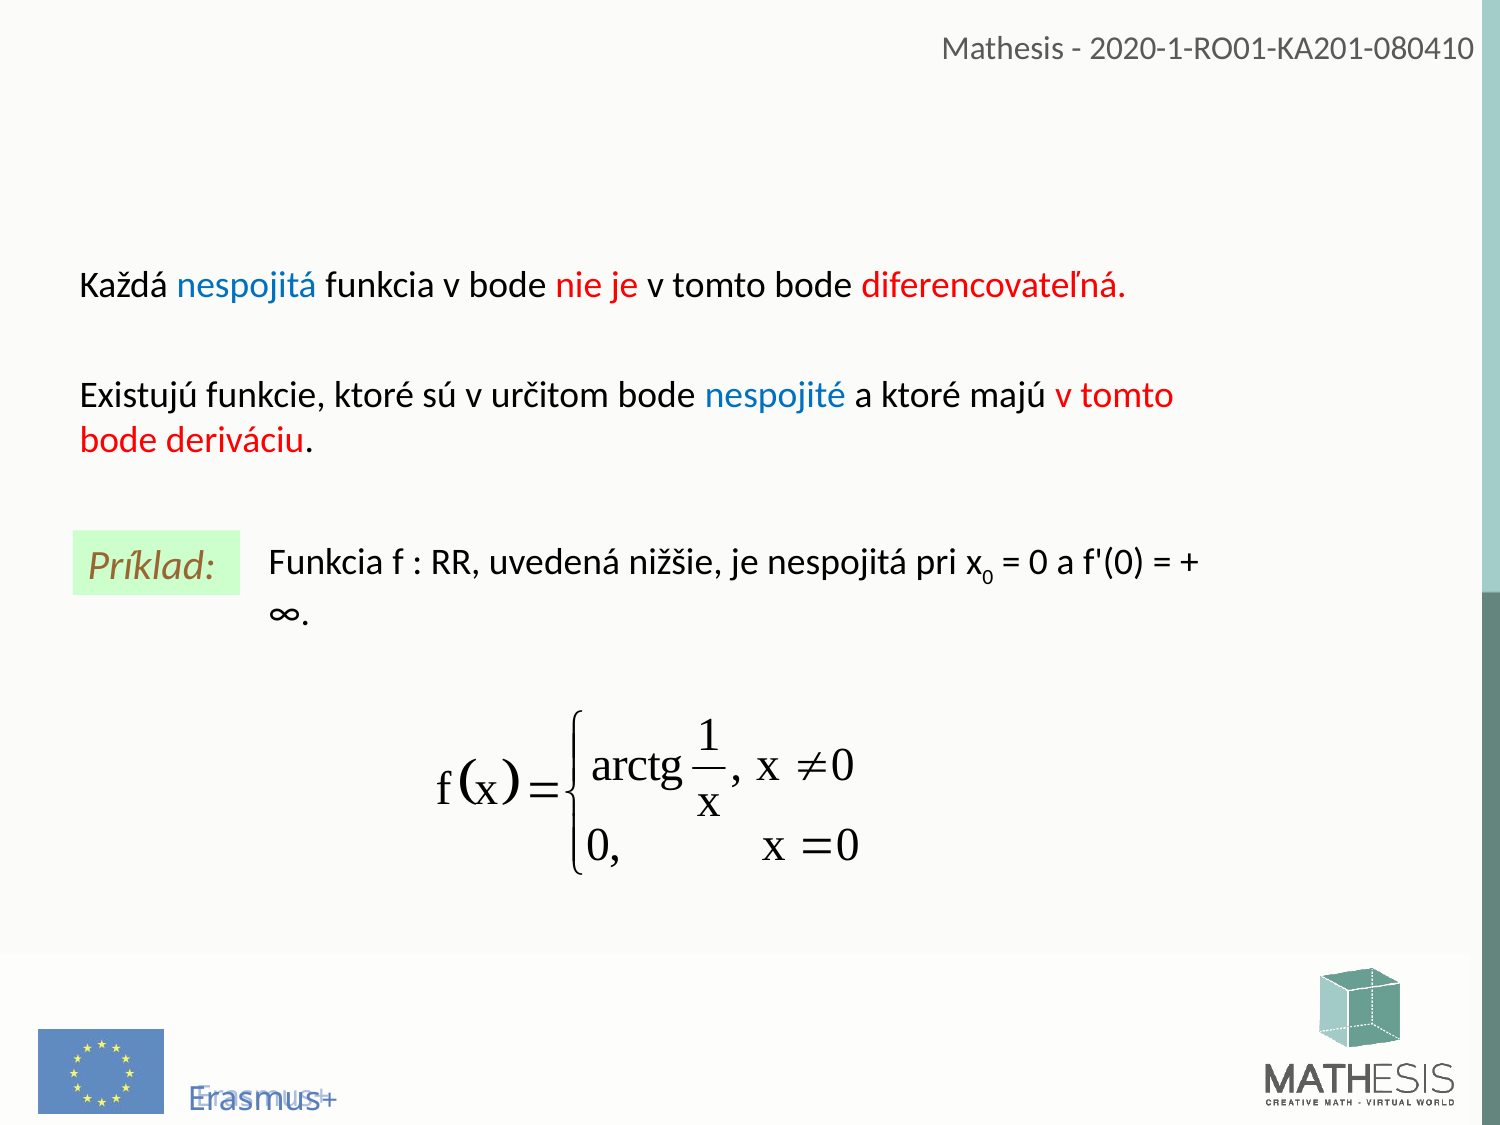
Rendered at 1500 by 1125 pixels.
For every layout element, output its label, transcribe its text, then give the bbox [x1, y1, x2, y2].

text_box Každá nespojitá funkcia v bode nie je v tomto bode diferencovateľná. [64, 252, 1231, 313]
text_box Príklad: [72, 530, 241, 595]
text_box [428, 702, 867, 884]
text_box Existujú funkcie, ktoré sú v určitom bode nespojité a ktoré majú v tomto bode deriváciu. [64, 363, 1224, 468]
text_box Funkcia f : RR, uvedená nižšie, je nespojitá pri x0 = 0 a f'(0) = + ∞. [253, 529, 1224, 641]
